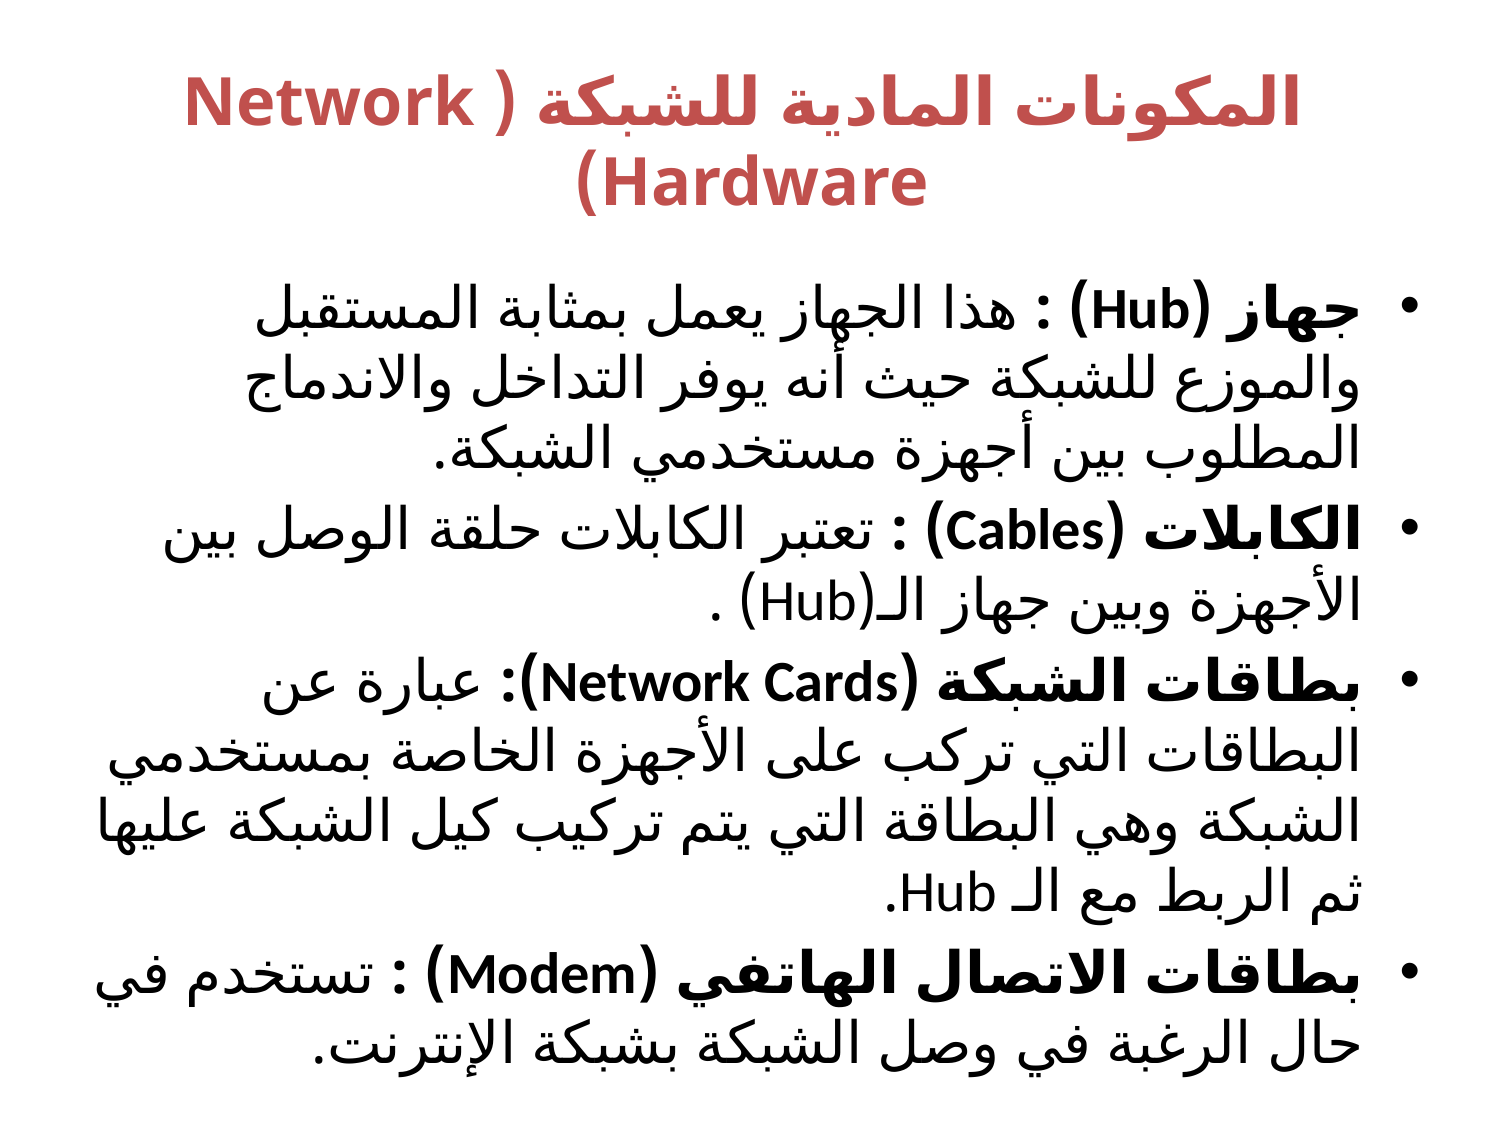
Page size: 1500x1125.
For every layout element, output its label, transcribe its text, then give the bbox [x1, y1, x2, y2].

list جهاز (Hub) : هذا الجهاز يعمل بمثابة المستقبل والموزع للشبكة حيث أنه يوفر التداخل والاندماج المطلوب بين أجهزة مستخدمي الشبكة. الكابلات (Cables) : تعتبر الكابلات حلقة الوصل بين الأجهزة وبين جهاز الـ(Hub) . بطاقات الشبكة (Network Cards): عبارة عن البطاقات التي تركب على الأجهزة الخاصة بمستخدمي الشبكة وهي البطاقة التي يتم تركيب كيل الشبكة عليها ثم الربط مع الـ Hub. بطاقات الاتصال الهاتفي (Modem) : تستخدم في حال الرغبة في وصل الشبكة بشبكة الإنترنت. [75, 262, 1436, 1062]
title المكونات المادية للشبكة ( Network Hardware) [75, 45, 1412, 233]
